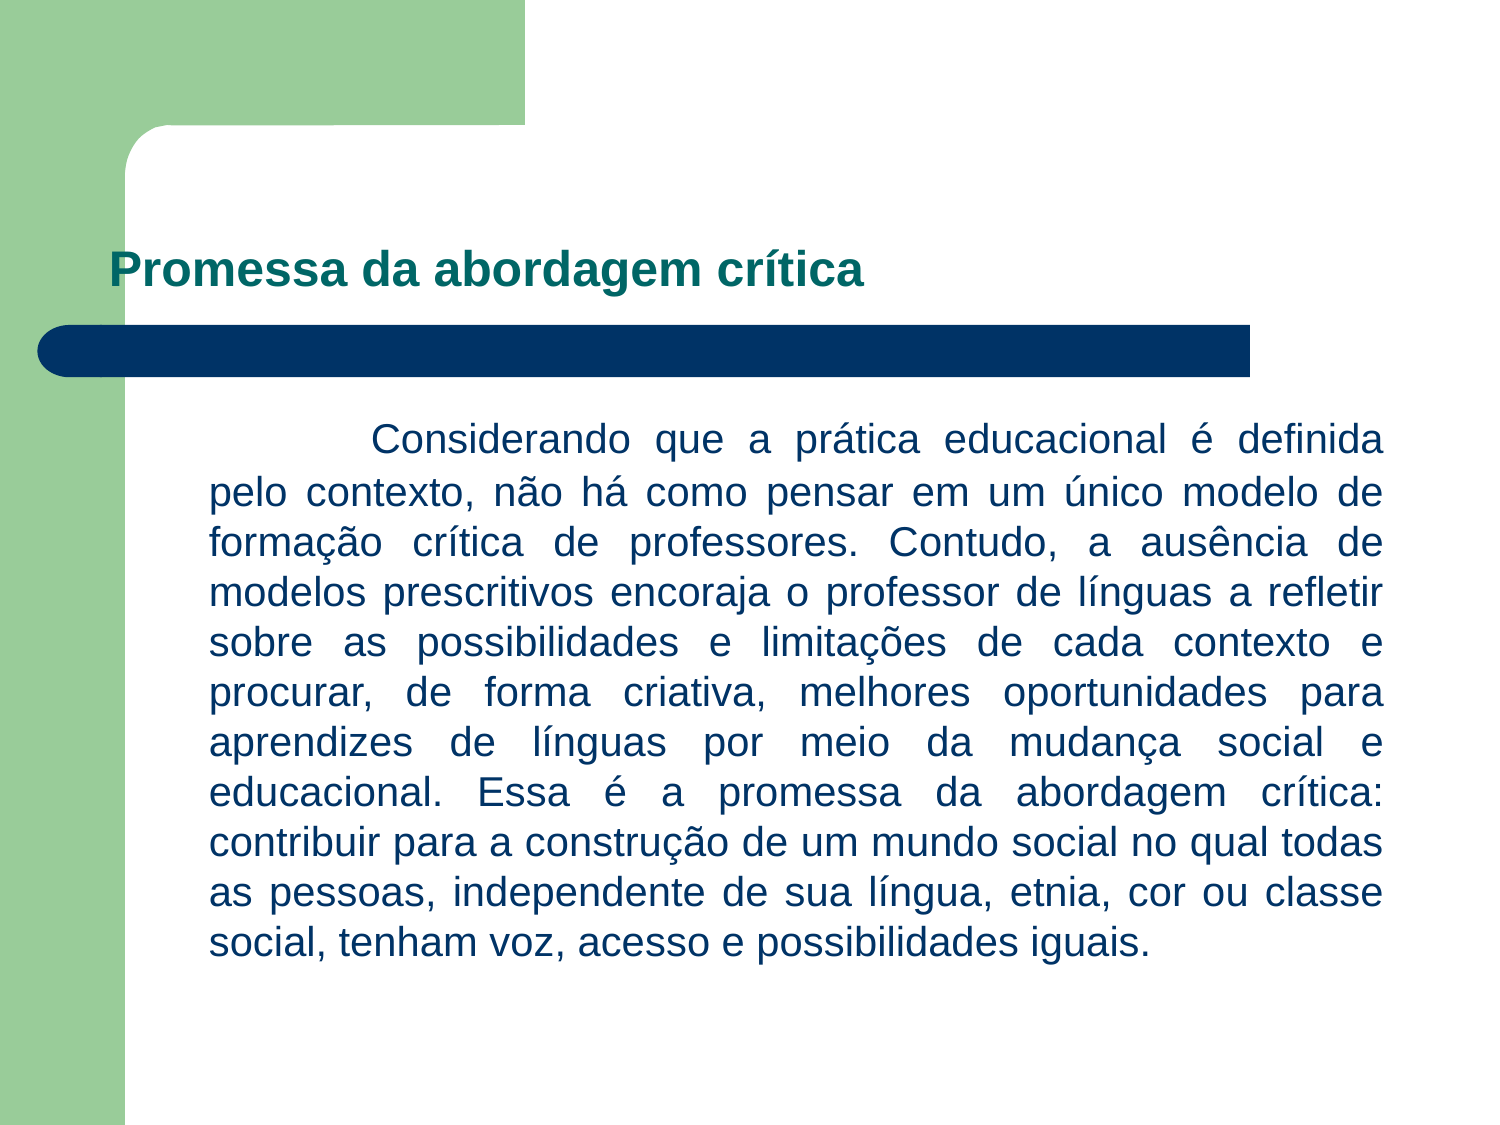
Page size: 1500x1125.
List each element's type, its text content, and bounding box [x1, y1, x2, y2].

list Considerando que a prática educacional é definida pelo contexto, não há como pensar em um único modelo de formação crítica de professores. Contudo, a ausência de modelos prescritivos encoraja o professor de línguas a refletir sobre as possibilidades e limitações de cada contexto e procurar, de forma criativa, melhores oportunidades para aprendizes de línguas por meio da mudança social e educacional. Essa é a promessa da abordagem crítica: contribuir para a construção de um mundo social no qual todas as pessoas, independente de sua língua, etnia, cor ou classe social, tenham voz, acesso e possibilidades iguais. [137, 387, 1400, 999]
title Promessa da abordagem crítica [93, 116, 1394, 305]
